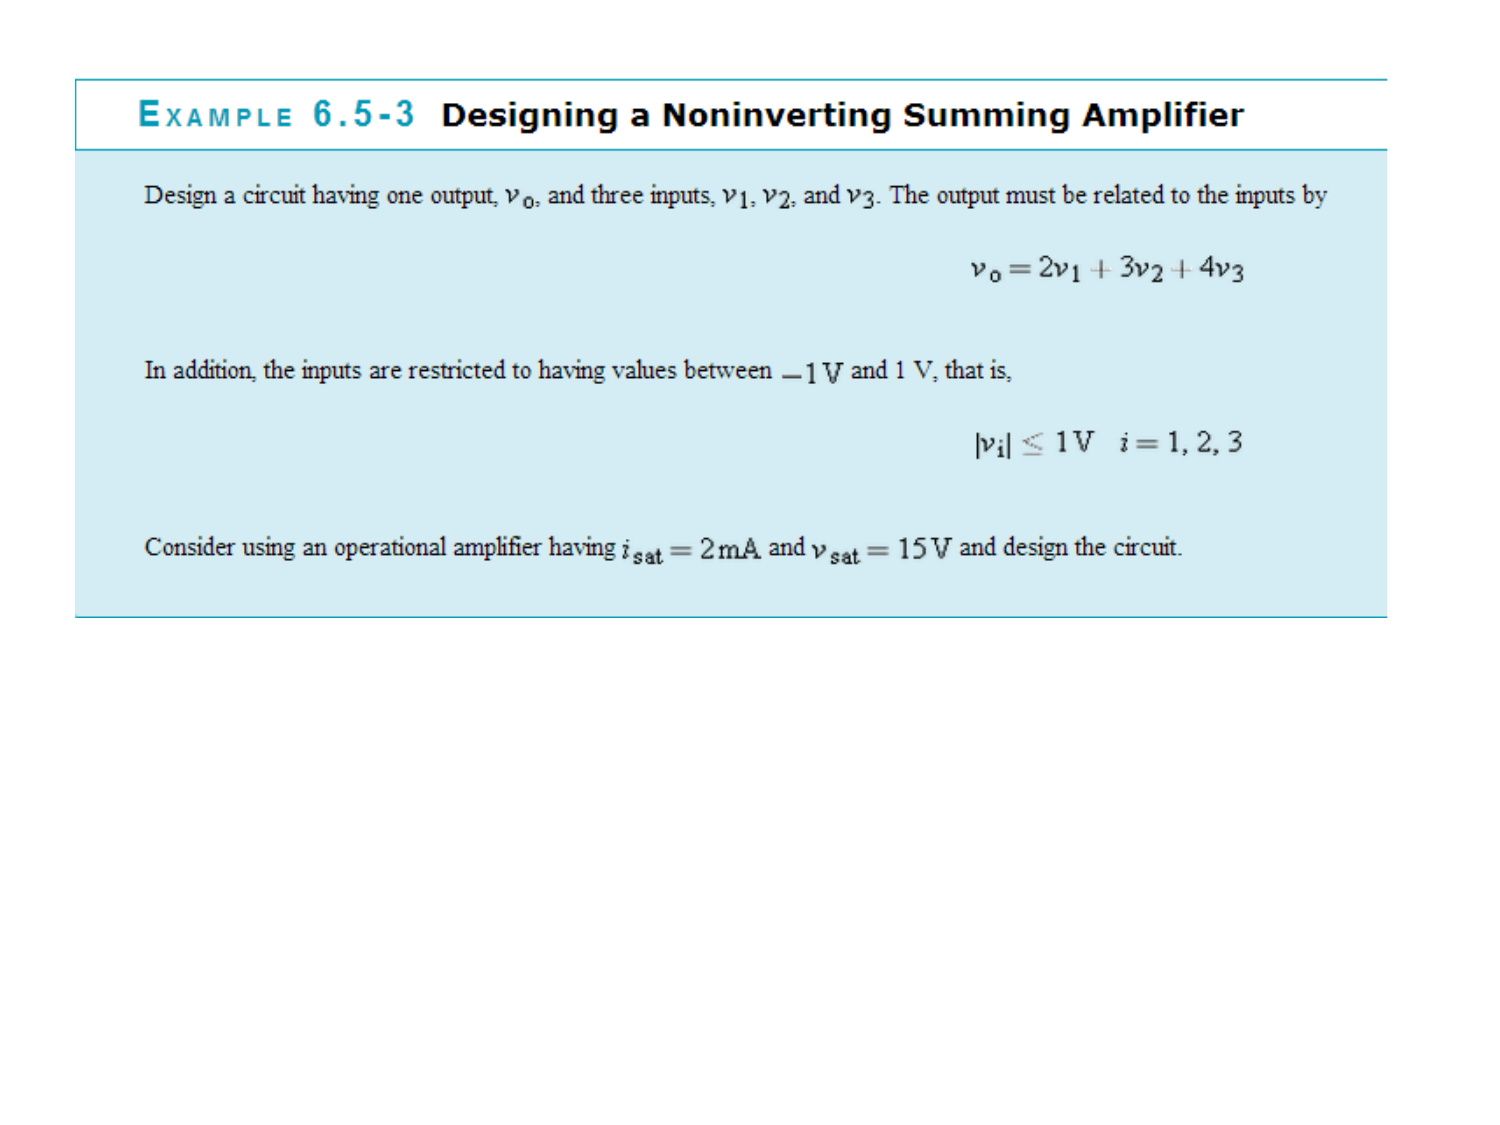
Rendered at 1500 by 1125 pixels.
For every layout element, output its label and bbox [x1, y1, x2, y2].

picture [74, 62, 1388, 618]
